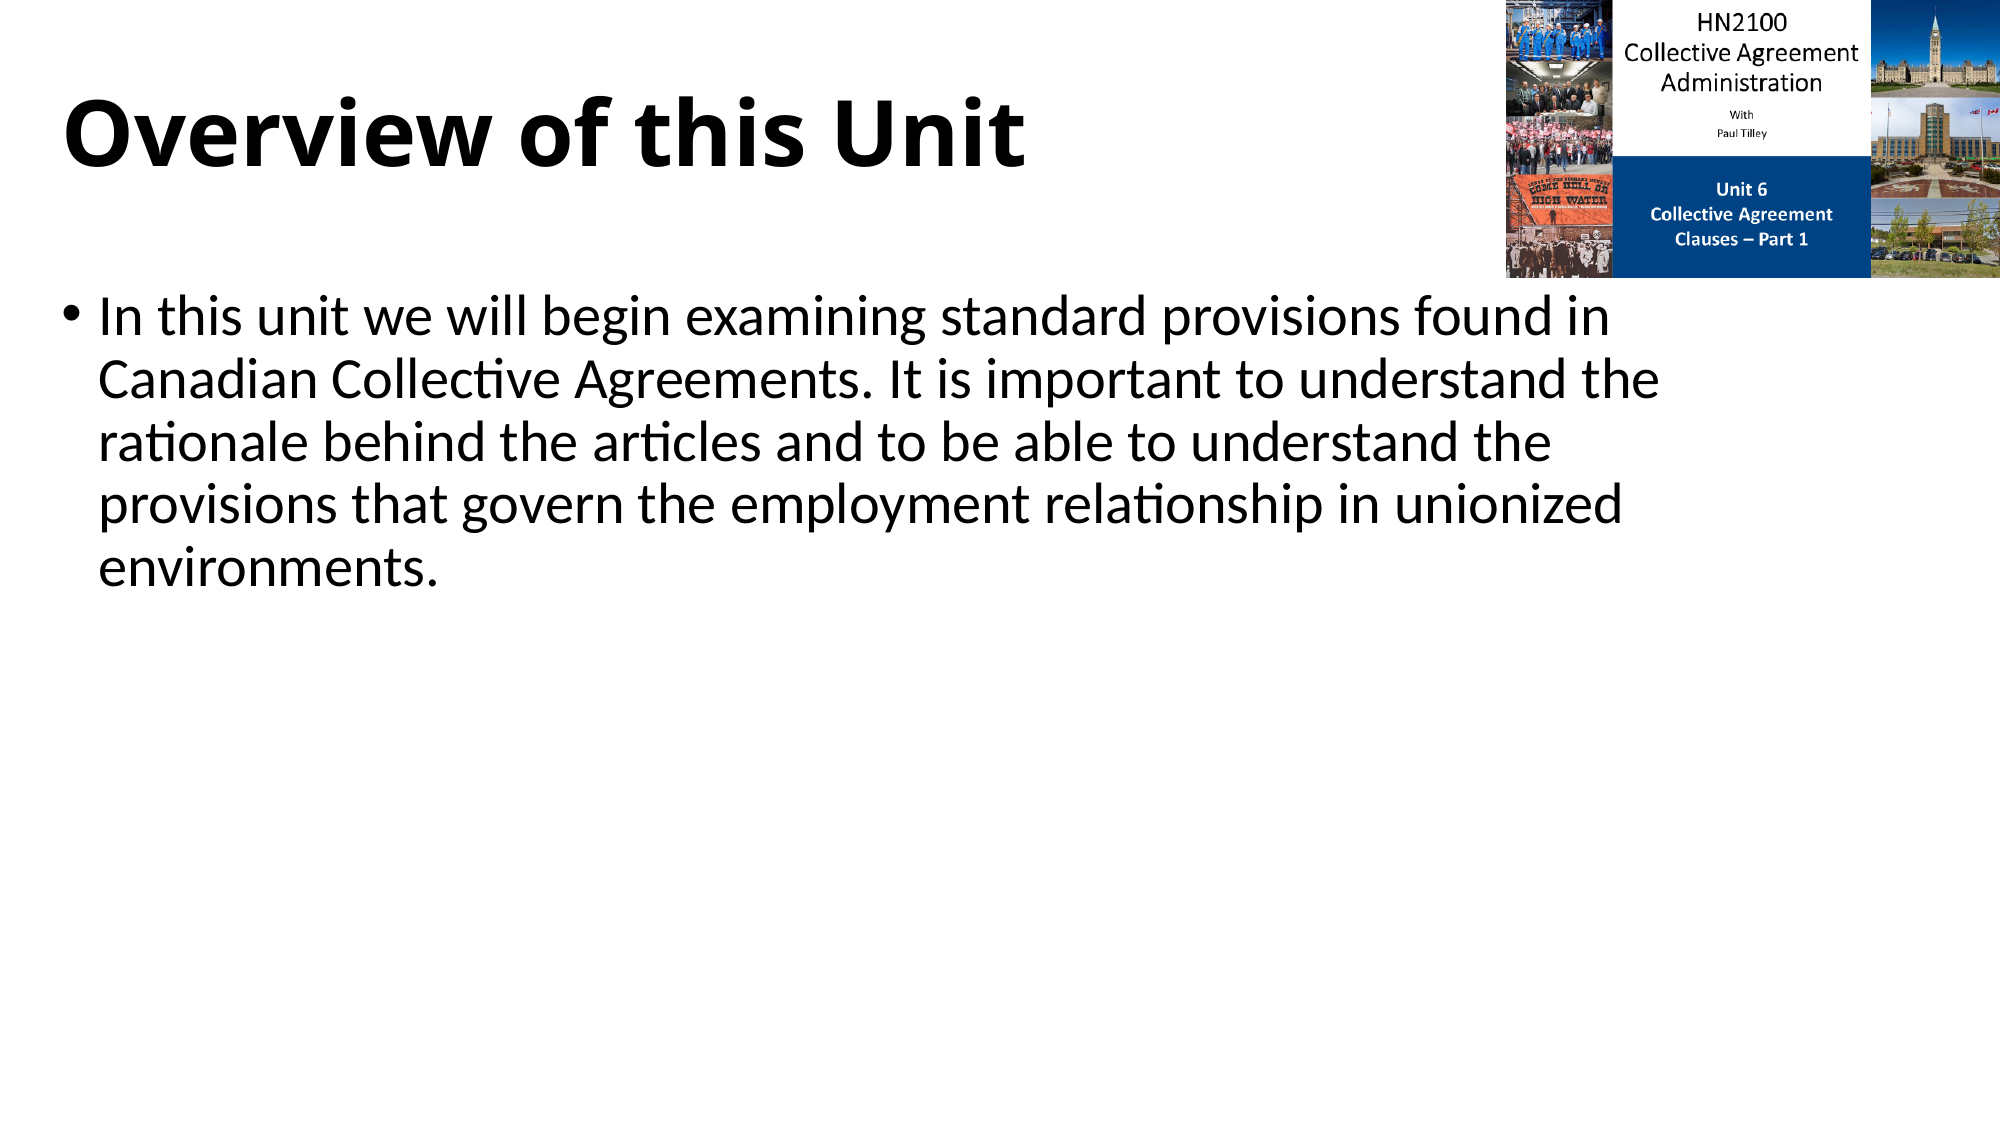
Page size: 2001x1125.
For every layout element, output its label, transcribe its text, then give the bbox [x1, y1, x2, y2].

picture [1506, 0, 2000, 278]
title Overview of this Unit [46, 83, 1772, 301]
list In this unit we will begin examining standard provisions found in Canadian Collective Agreements. It is important to understand the rationale behind the articles and to be able to understand the provisions that govern the employment relationship in unionized environments. [46, 301, 1772, 992]
